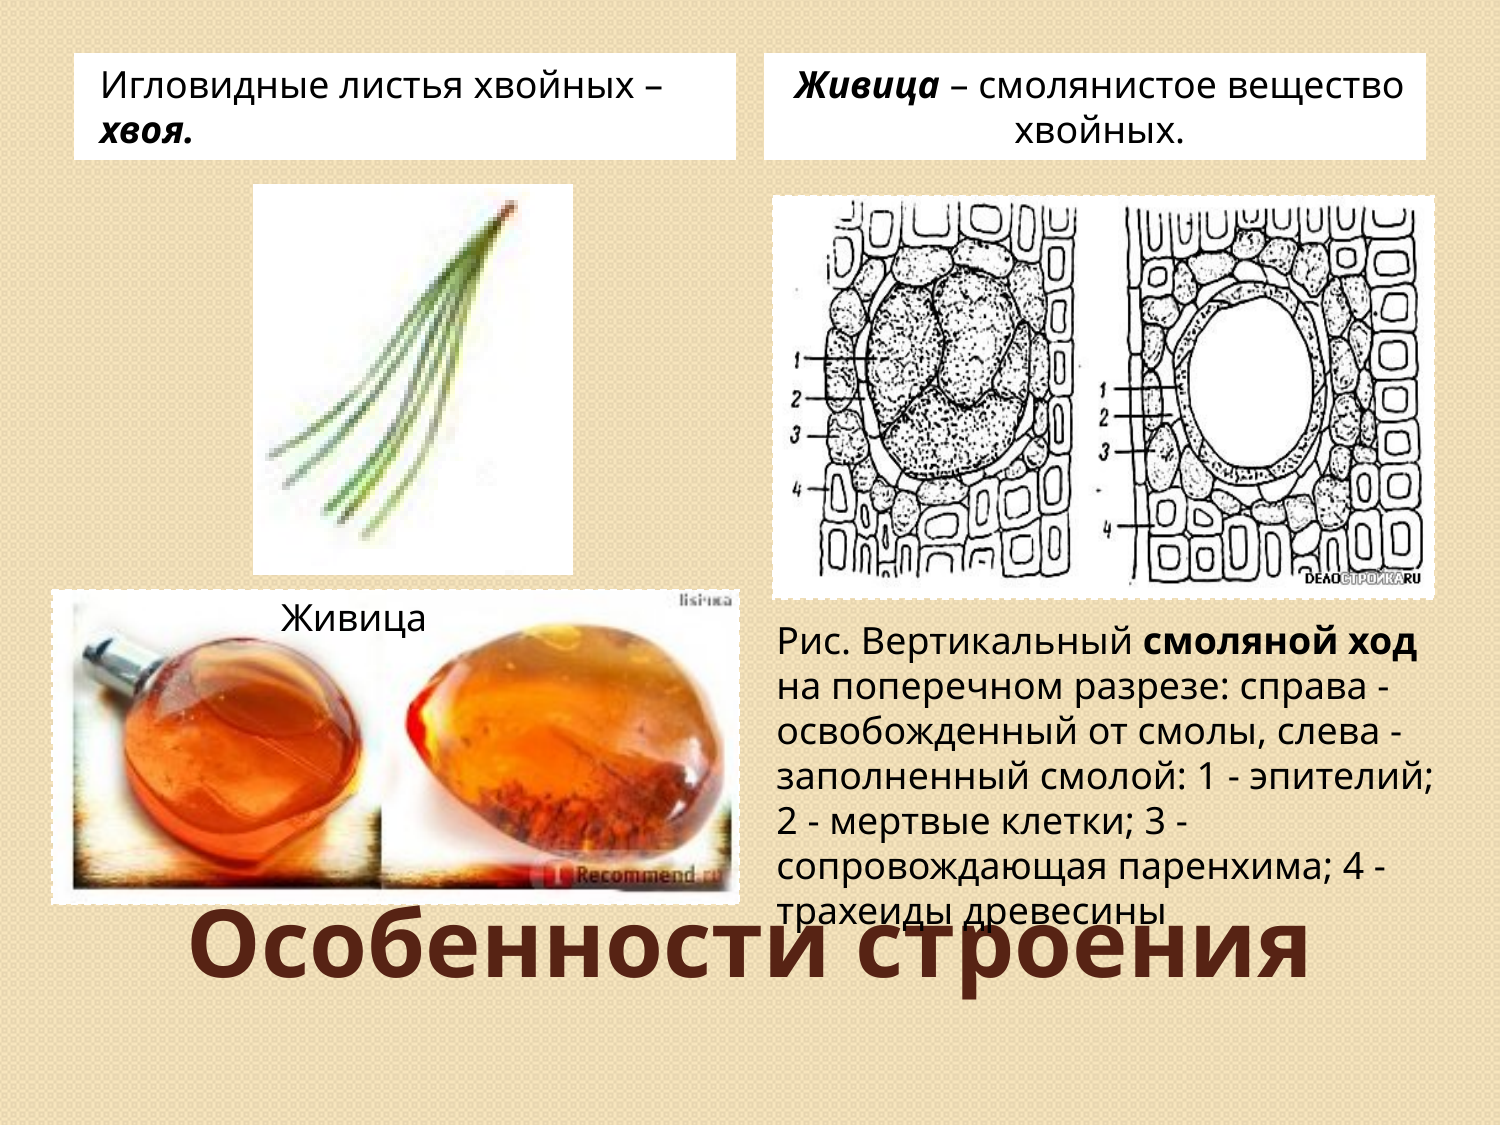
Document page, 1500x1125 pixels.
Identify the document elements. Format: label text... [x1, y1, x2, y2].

list Игловидные листья хвойных – хвоя. [74, 53, 736, 160]
title Особенности строения [75, 846, 1425, 1034]
list Живица – смолянистое вещество хвойных. [764, 53, 1426, 160]
text_box Рис. Вертикальный смоляной ход на поперечном разрезе: справа - освобожденный от смолы, слева - заполненный смолой: 1 - эпителий; 2 - мертвые клетки; 3 - сопровождающая паренхима; 4 - трахеиды древесины [761, 609, 1465, 940]
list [52, 590, 739, 904]
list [773, 196, 1434, 599]
picture [253, 184, 574, 575]
